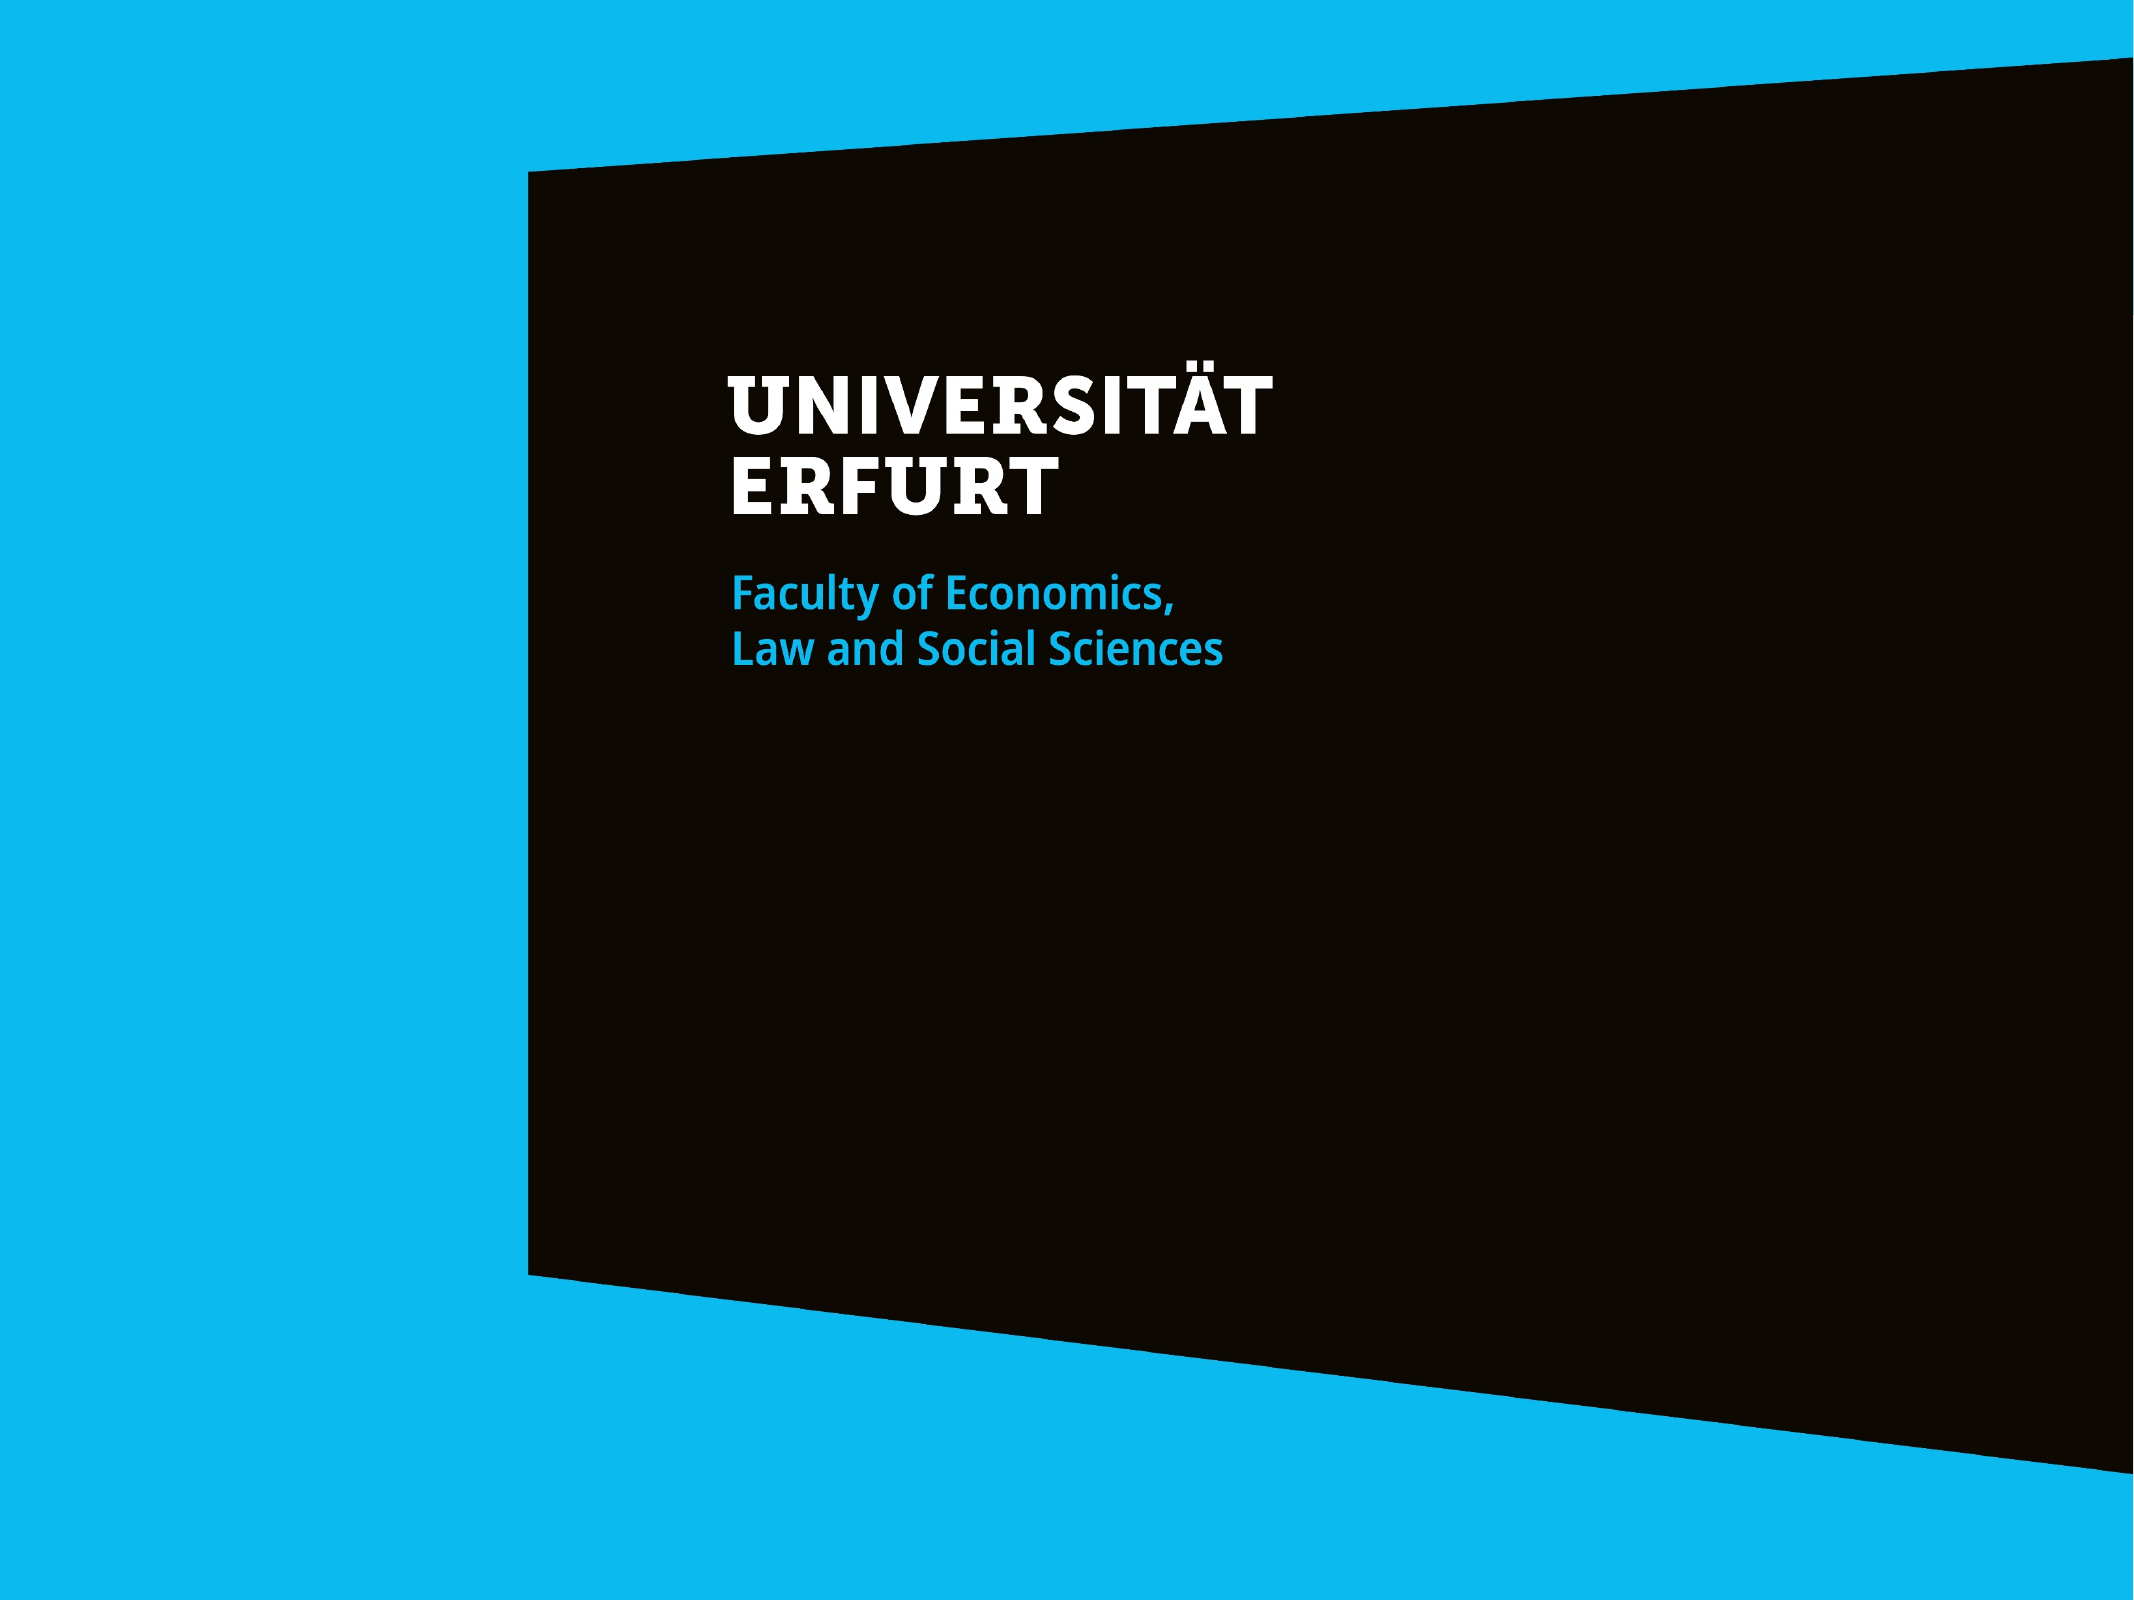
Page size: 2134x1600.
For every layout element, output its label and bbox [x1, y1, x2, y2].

picture [530, 58, 2134, 1474]
